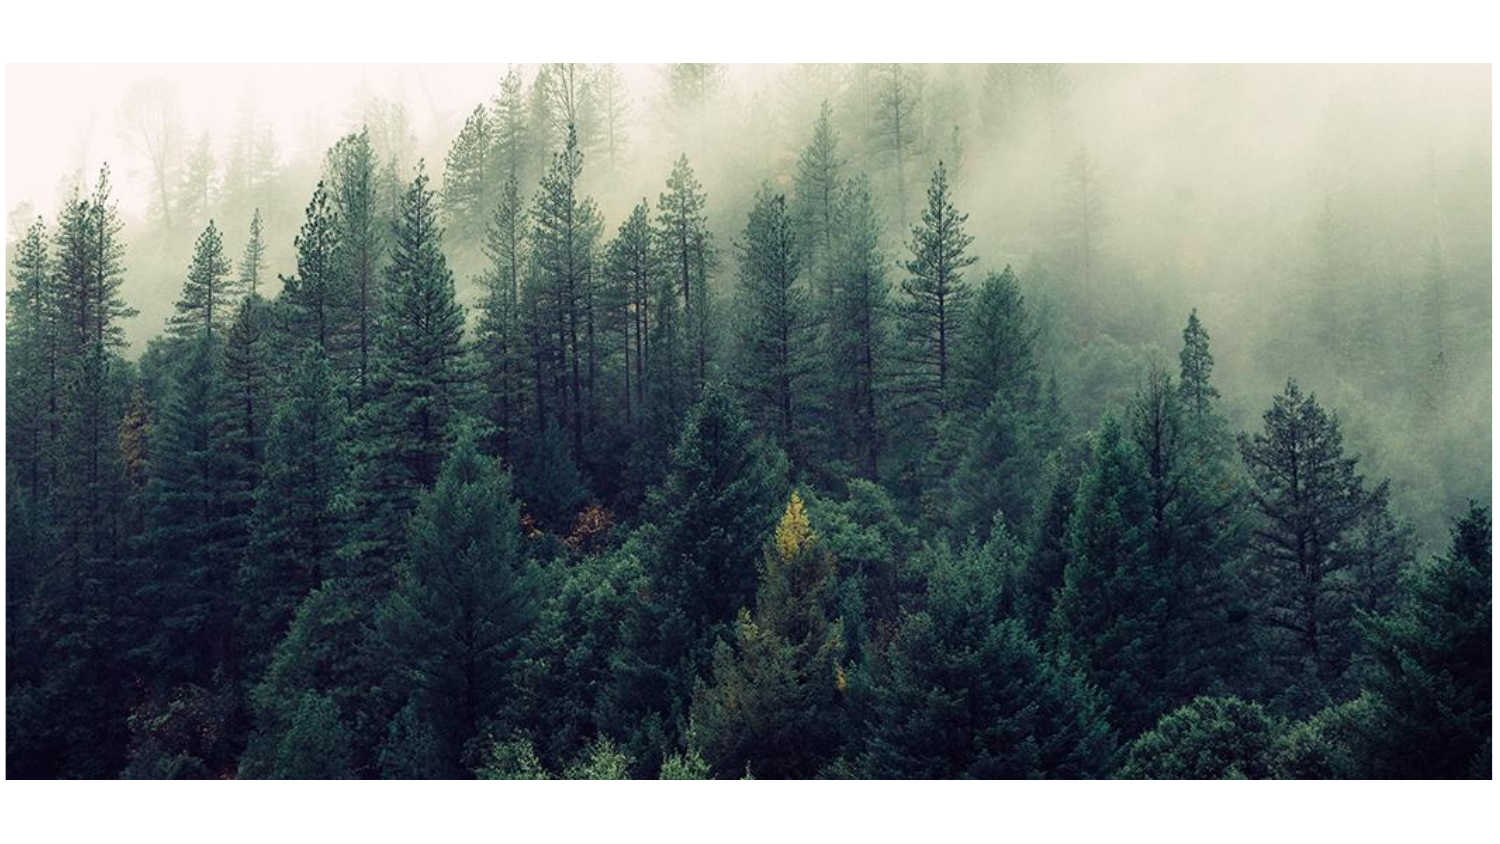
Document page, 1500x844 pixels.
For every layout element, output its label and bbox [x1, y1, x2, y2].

picture [5, 63, 1493, 780]
